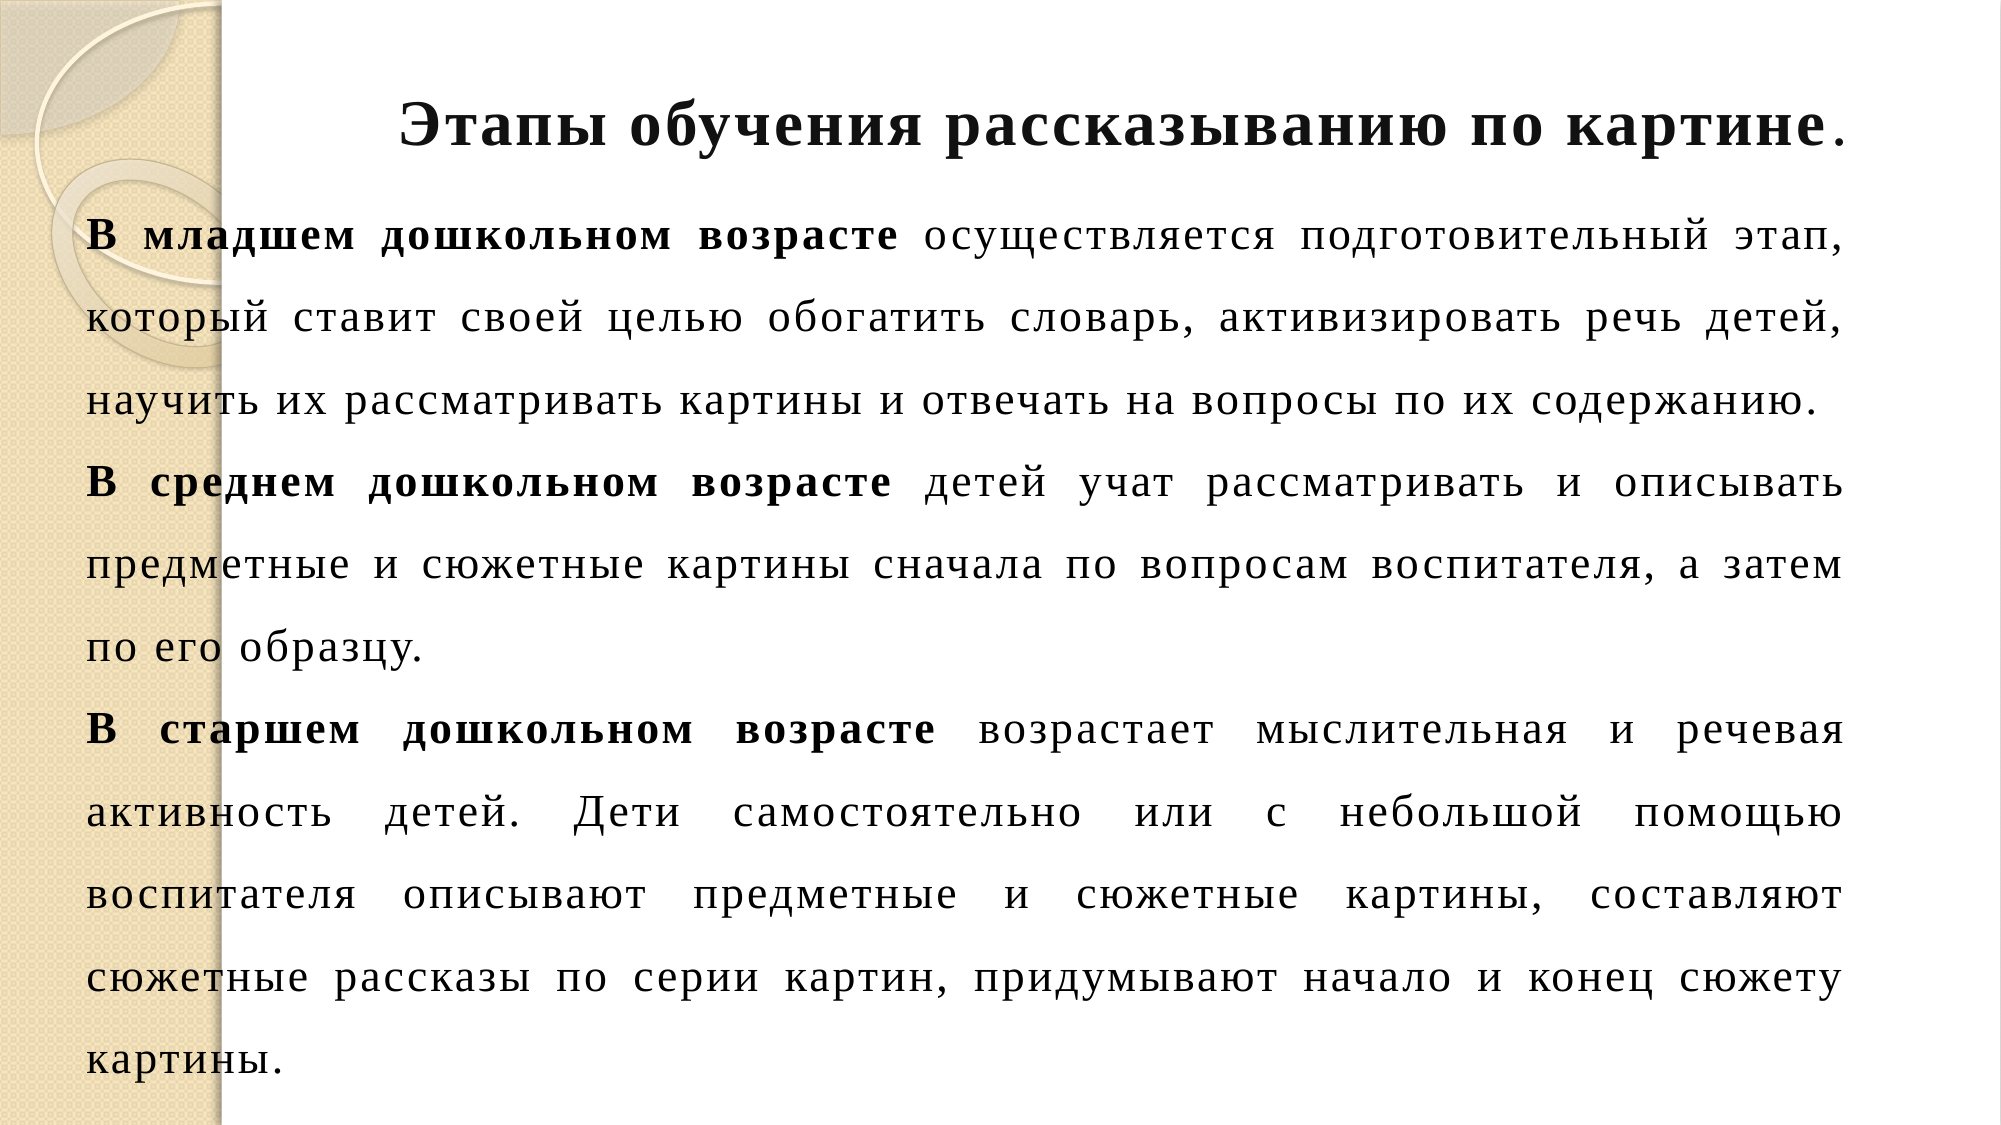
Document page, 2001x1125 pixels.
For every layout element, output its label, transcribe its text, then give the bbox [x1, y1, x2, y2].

list В младшем дошкольном возрасте осуществляется подготовительный этап, который ставит своей целью обогатить словарь, активизировать речь детей, научить их рассматривать картины и отвечать на вопросы по их содержанию. В среднем дошкольном возрасте детей учат рассматривать и описывать предметные и сюжетные картины сначала по вопросам воспитателя, а затем по его образцу. В старшем дошкольном возрасте возрастает мыслительная и речевая активность детей. Дети самостоятельно или с небольшой помощью воспитателя описывают предметные и сюжетные картины, составляют сюжетные рассказы по серии картин, придумывают начало и конец сюжету картины. [71, 168, 1863, 1039]
title Этапы обучения рассказыванию по картине. [313, 45, 1954, 233]
